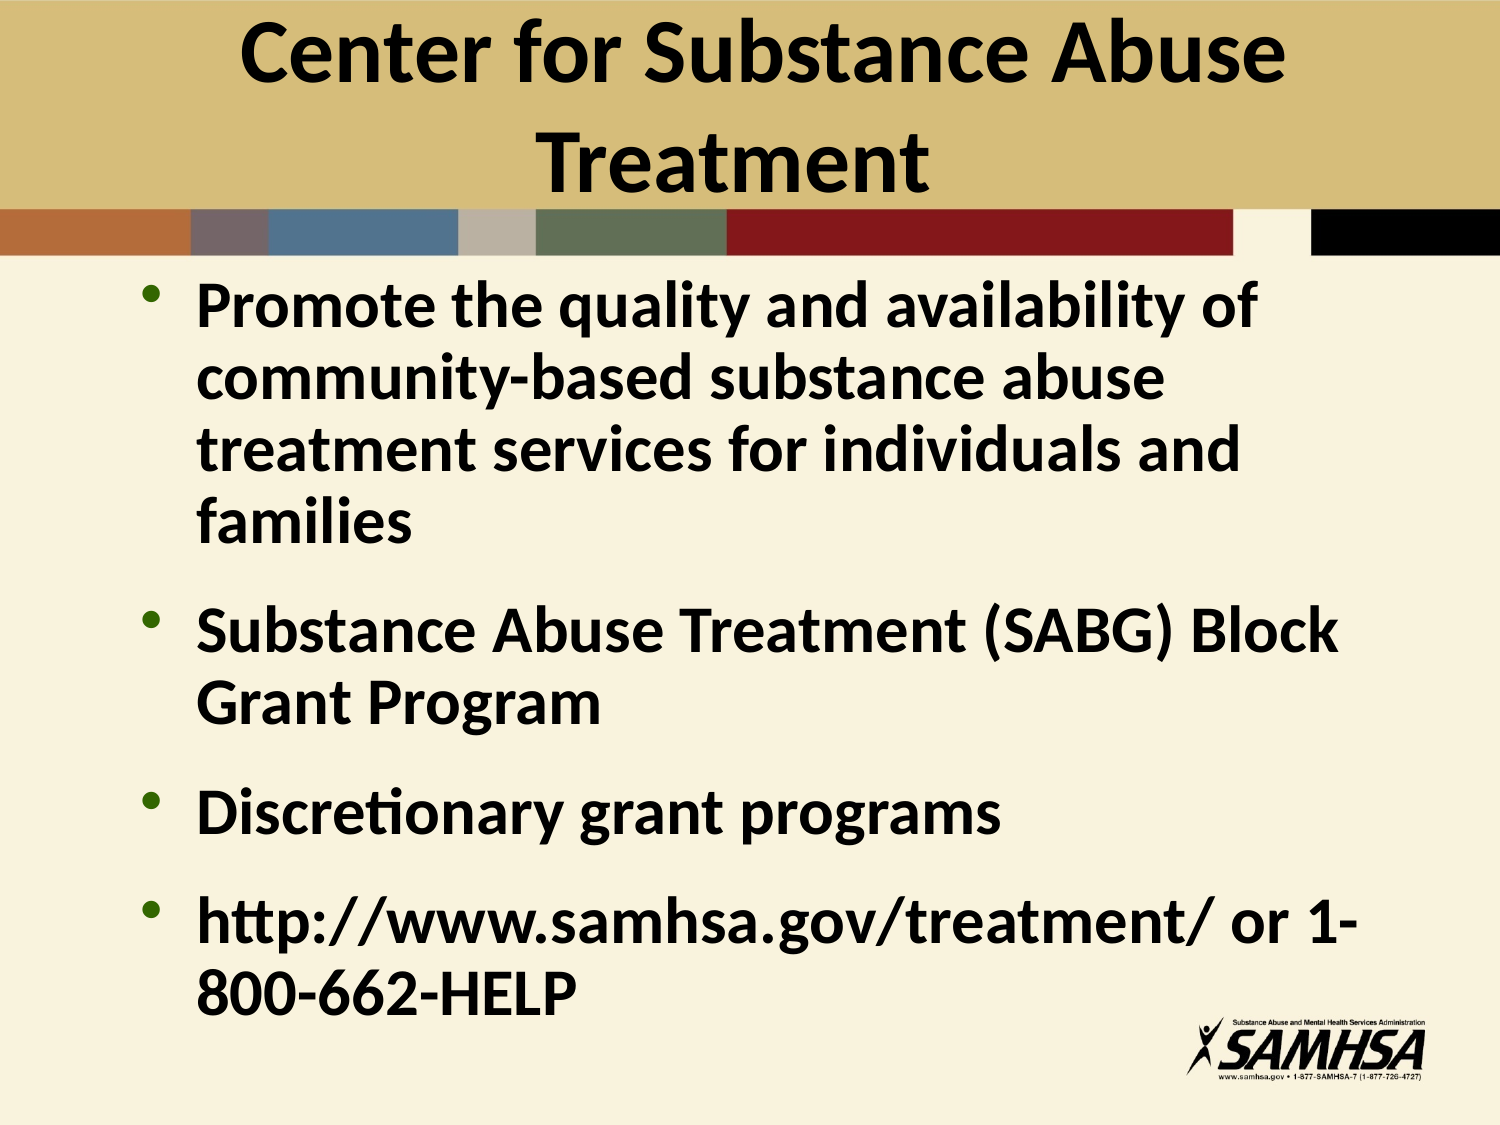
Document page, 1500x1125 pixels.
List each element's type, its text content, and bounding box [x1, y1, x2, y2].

title Center for Substance Abuse Treatment [49, 62, 1438, 251]
list Promote the quality and availability of community-based substance abuse treatment services for individuals and families Substance Abuse Treatment (SABG) Block Grant Program Discretionary grant programs http://www.samhsa.gov/treatment/ or 1-800-662-HELP [124, 262, 1404, 888]
picture [0, 0, 1500, 1125]
